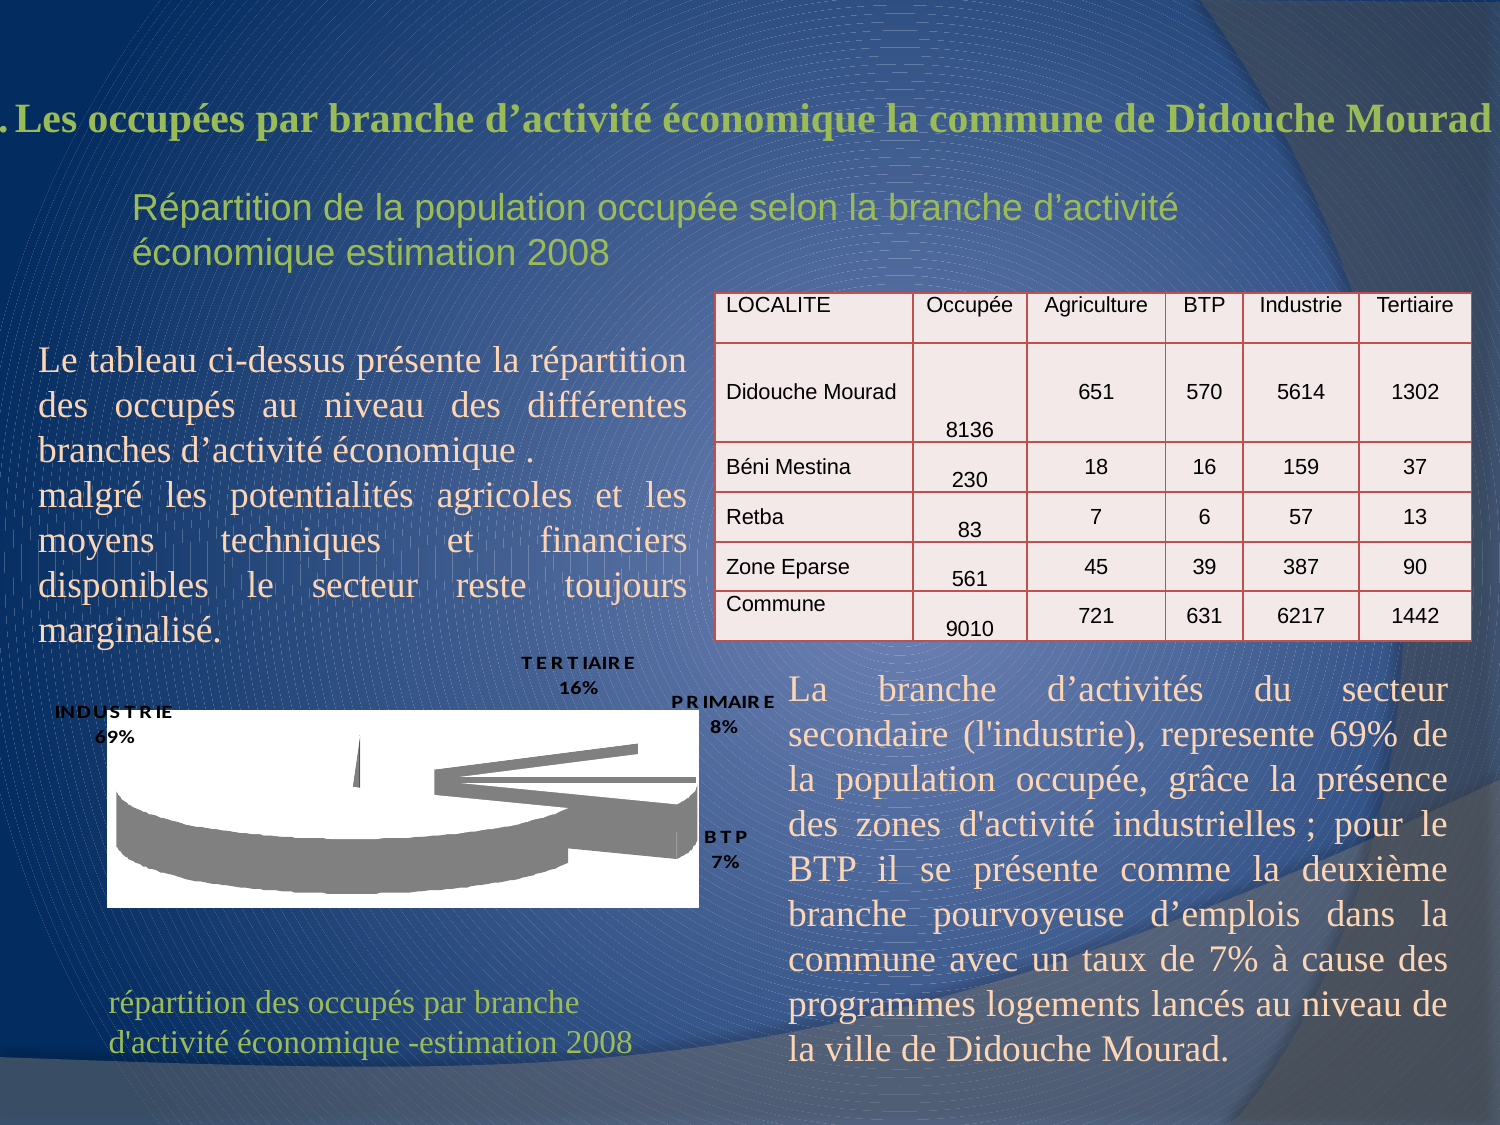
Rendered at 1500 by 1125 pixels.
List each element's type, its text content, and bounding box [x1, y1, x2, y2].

table_header BTP [1166, 294, 1242, 342]
table_cell 7 [1028, 493, 1165, 541]
table_header Industrie [1244, 294, 1358, 342]
table_cell 13 [1360, 493, 1471, 541]
table_cell 57 [1244, 493, 1358, 541]
table_cell 90 [1360, 543, 1471, 590]
table_cell 5614 [1244, 344, 1358, 441]
table_cell 6217 [1244, 592, 1358, 640]
table_cell 1442 [1360, 592, 1471, 640]
table_cell 570 [1166, 344, 1242, 441]
table_cell 16 [1166, 443, 1242, 491]
table_cell 387 [1244, 543, 1358, 590]
table_cell 6 [1166, 493, 1242, 541]
table_cell 651 [1028, 344, 1165, 441]
text_box répartition des occupés par branche d'activité économique -estimation 2008 [93, 972, 715, 1068]
table_cell 45 [1028, 543, 1165, 590]
text_box La branche d’activités du secteur secondaire (l'industrie), represente 69% de la population occupée, grâce la présence des zones d'activité industrielles ; pour le BTP il se présente comme la deuxième branche pourvoyeuse d’emplois dans la commune avec un taux de 7% à cause des programmes logements lancés au niveau de la ville de Didouche Mourad. [773, 656, 1464, 1077]
table_cell 721 [1028, 592, 1165, 640]
text_box Le tableau ci-dessus présente la répartition des occupés au niveau des différentes branches d’activité économique . malgré les potentialités agricoles et les moyens techniques et financiers disponibles le secteur reste toujours marginalisé. [23, 328, 704, 601]
table_cell Retba [716, 493, 912, 541]
table_header LOCALITE [716, 294, 912, 342]
table_cell 83 [914, 493, 1026, 541]
table_cell 230 [914, 443, 1026, 491]
table_cell 8136 [914, 344, 1026, 441]
table_cell Commune [716, 592, 912, 602]
table_cell 39 [1166, 543, 1242, 590]
table_cell 18 [1028, 443, 1165, 491]
table_header Tertiaire [1360, 294, 1471, 342]
table_cell Zone Eparse [716, 543, 912, 590]
table_cell 159 [1244, 443, 1358, 491]
text_box Les occupées par branche d’activité économique la commune de Didouche Mourad [0, 58, 1500, 149]
table_cell 631 [1166, 592, 1242, 640]
text_box Répartition de la population occupée selon la branche d’activité économique estimation 2008 [117, 175, 1348, 281]
table_cell Béni Mestina [716, 443, 912, 491]
table_header Occupée [914, 294, 1026, 342]
table_cell 37 [1360, 443, 1471, 491]
table_cell 1302 [1360, 344, 1471, 441]
table_cell 561 [914, 543, 1026, 590]
table_cell 9010 [914, 592, 1026, 640]
table_cell Didouche Mourad [716, 344, 912, 441]
table_header Agriculture [1028, 294, 1165, 342]
picture [0, 609, 905, 942]
